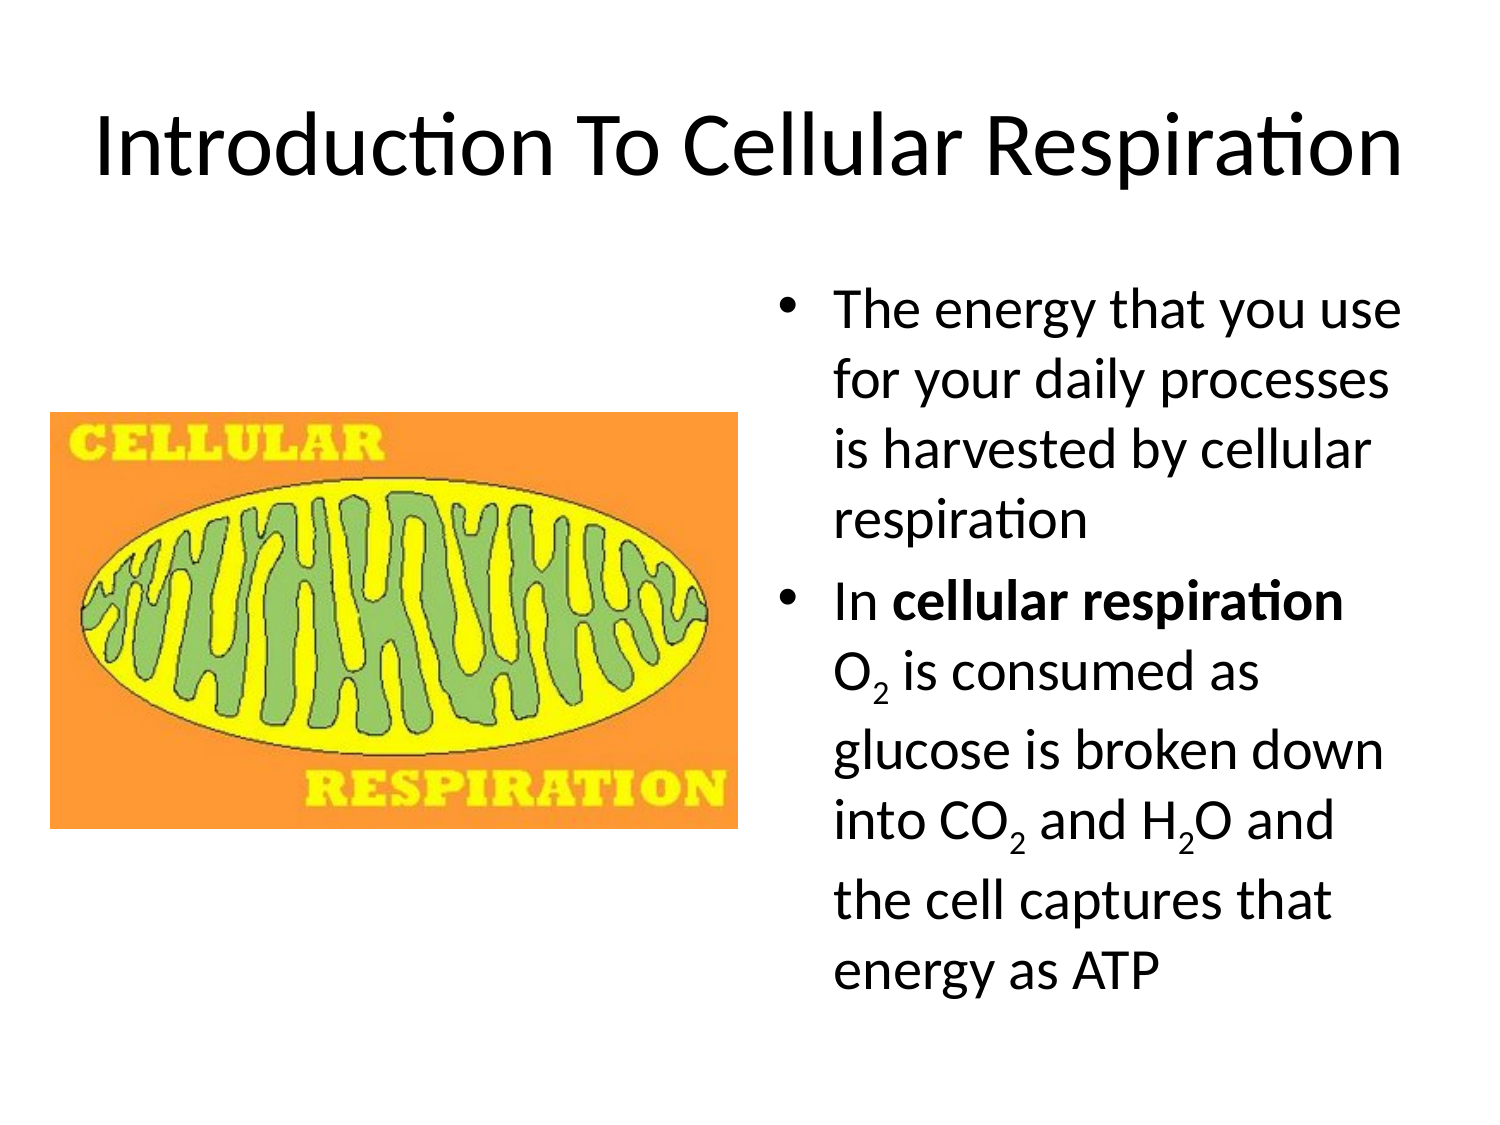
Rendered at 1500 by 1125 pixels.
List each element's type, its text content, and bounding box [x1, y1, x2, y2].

list The energy that you use for your daily processes is harvested by cellular respiration In cellular respiration O2 is consumed as glucose is broken down into CO2 and H2O and the cell captures that energy as ATP [762, 262, 1425, 1005]
title Introduction To Cellular Respiration [75, 45, 1425, 233]
picture [49, 411, 738, 829]
